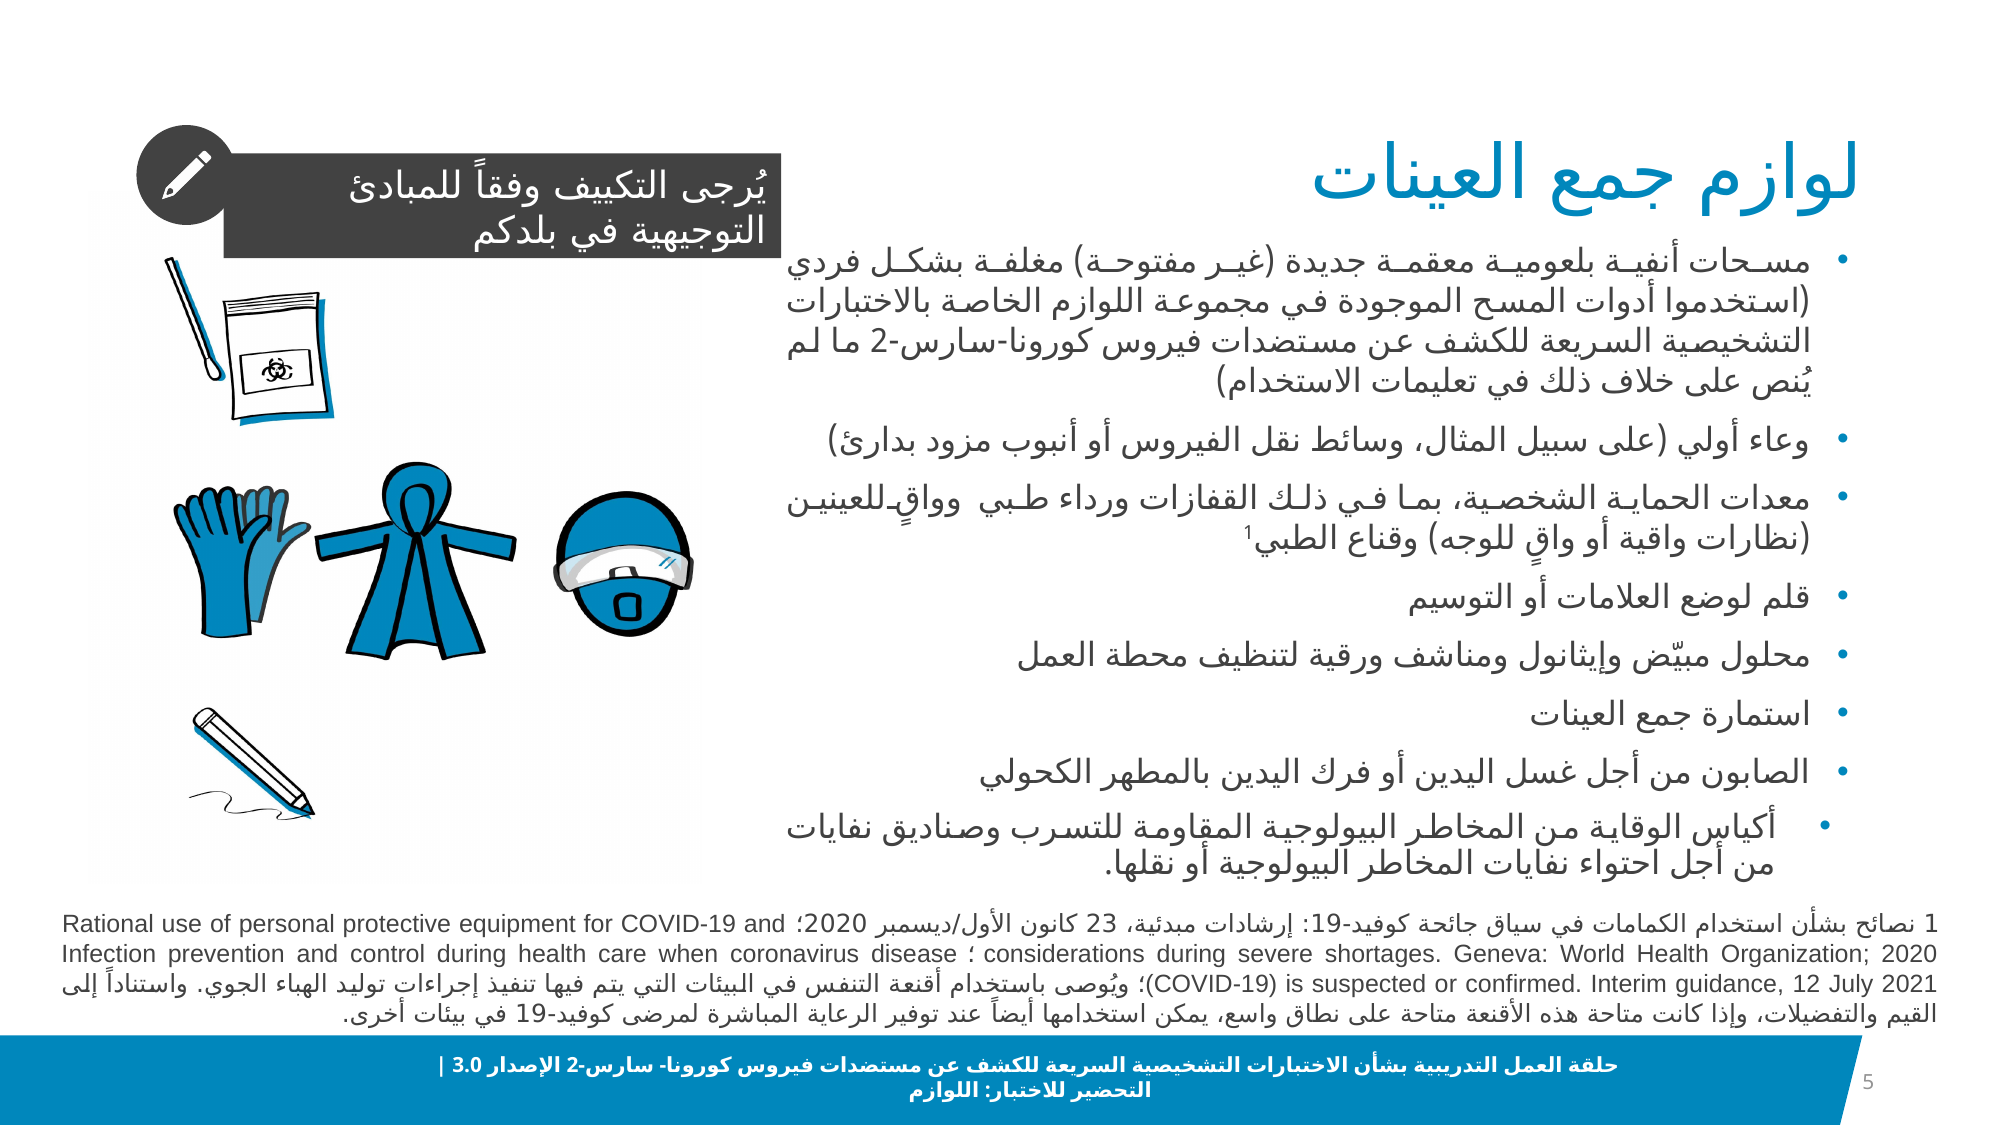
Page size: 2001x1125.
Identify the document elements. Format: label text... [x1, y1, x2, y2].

footer حلقة العمل التدريبية بشأن الاختبارات التشخيصية السريعة للكشف عن مستضدات فيروس كورونا- سارس-2 الإصدار 3.0 | التحضير للاختبار: اللوازم [427, 1035, 1628, 1118]
slide_number 5 [1862, 1036, 1947, 1125]
list مسحات أنفية بلعومية معقمة جديدة (غير مفتوحة) مغلفة بشكل فردي (استخدموا أدوات المسح الموجودة في مجموعة اللوازم الخاصة بالاختبارات التشخيصية السريعة للكشف عن مستضدات فيروس كورونا-سارس-2 ما لم يُنص على خلاف ذلك في تعليمات الاستخدام) وعاء أولي (على سبيل المثال، وسائط نقل الفيروس أو أنبوب مزود بدارئ) معدات الحماية الشخصية، بما في ذلك القفازات ورداء طبي وواقٍ للعينين (نظارات واقية أو واقٍ للوجه) وقناع الطبي1 قلم لوضع العلامات أو التوسيم محلول مبيّض وإيثانول ومناشف ورقية لتنظيف محطة العمل استمارة جمع العينات الصابون من أجل غسل اليدين أو فرك اليدين بالمطهر الكحولي أكياس الوقاية من المخاطر البيولوجية المقاومة للتسرب وصناديق نفايات من أجل احتواء نفايات المخاطر البيولوجية أو نقلها. [771, 231, 1863, 900]
text_box 1 نصائح بشأن استخدام الكمامات في سياق جائحة كوفيد-19: إرشادات مبدئية، 23 كانون الأول/ديسمبر 2020؛ Rational use of personal protective equipment for COVID-19 and considerations during severe shortages. Geneva: World Health Organization; 2020 ؛ Infection prevention and control during health care when coronavirus disease (‎COVID-19)‎ is suspected or confirmed. Interim guidance, 12 July 2021؛ ويُوصى باستخدام أقنعة التنفس في البيئات التي يتم فيها تنفيذ إجراءات توليد الهباء الجوي. واستناداً إلى القيم والتفضيلات، وإذا كانت متاحة هذه الأقنعة متاحة على نطاق واسع، يمكن استخدامها أيضاً عند توفير الرعاية المباشرة لمرضى كوفيد-19 في بيئات أخرى. [46, 900, 1955, 1036]
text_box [137, 126, 782, 224]
title لوازم جمع العينات [137, 59, 1863, 215]
picture [88, 191, 702, 884]
